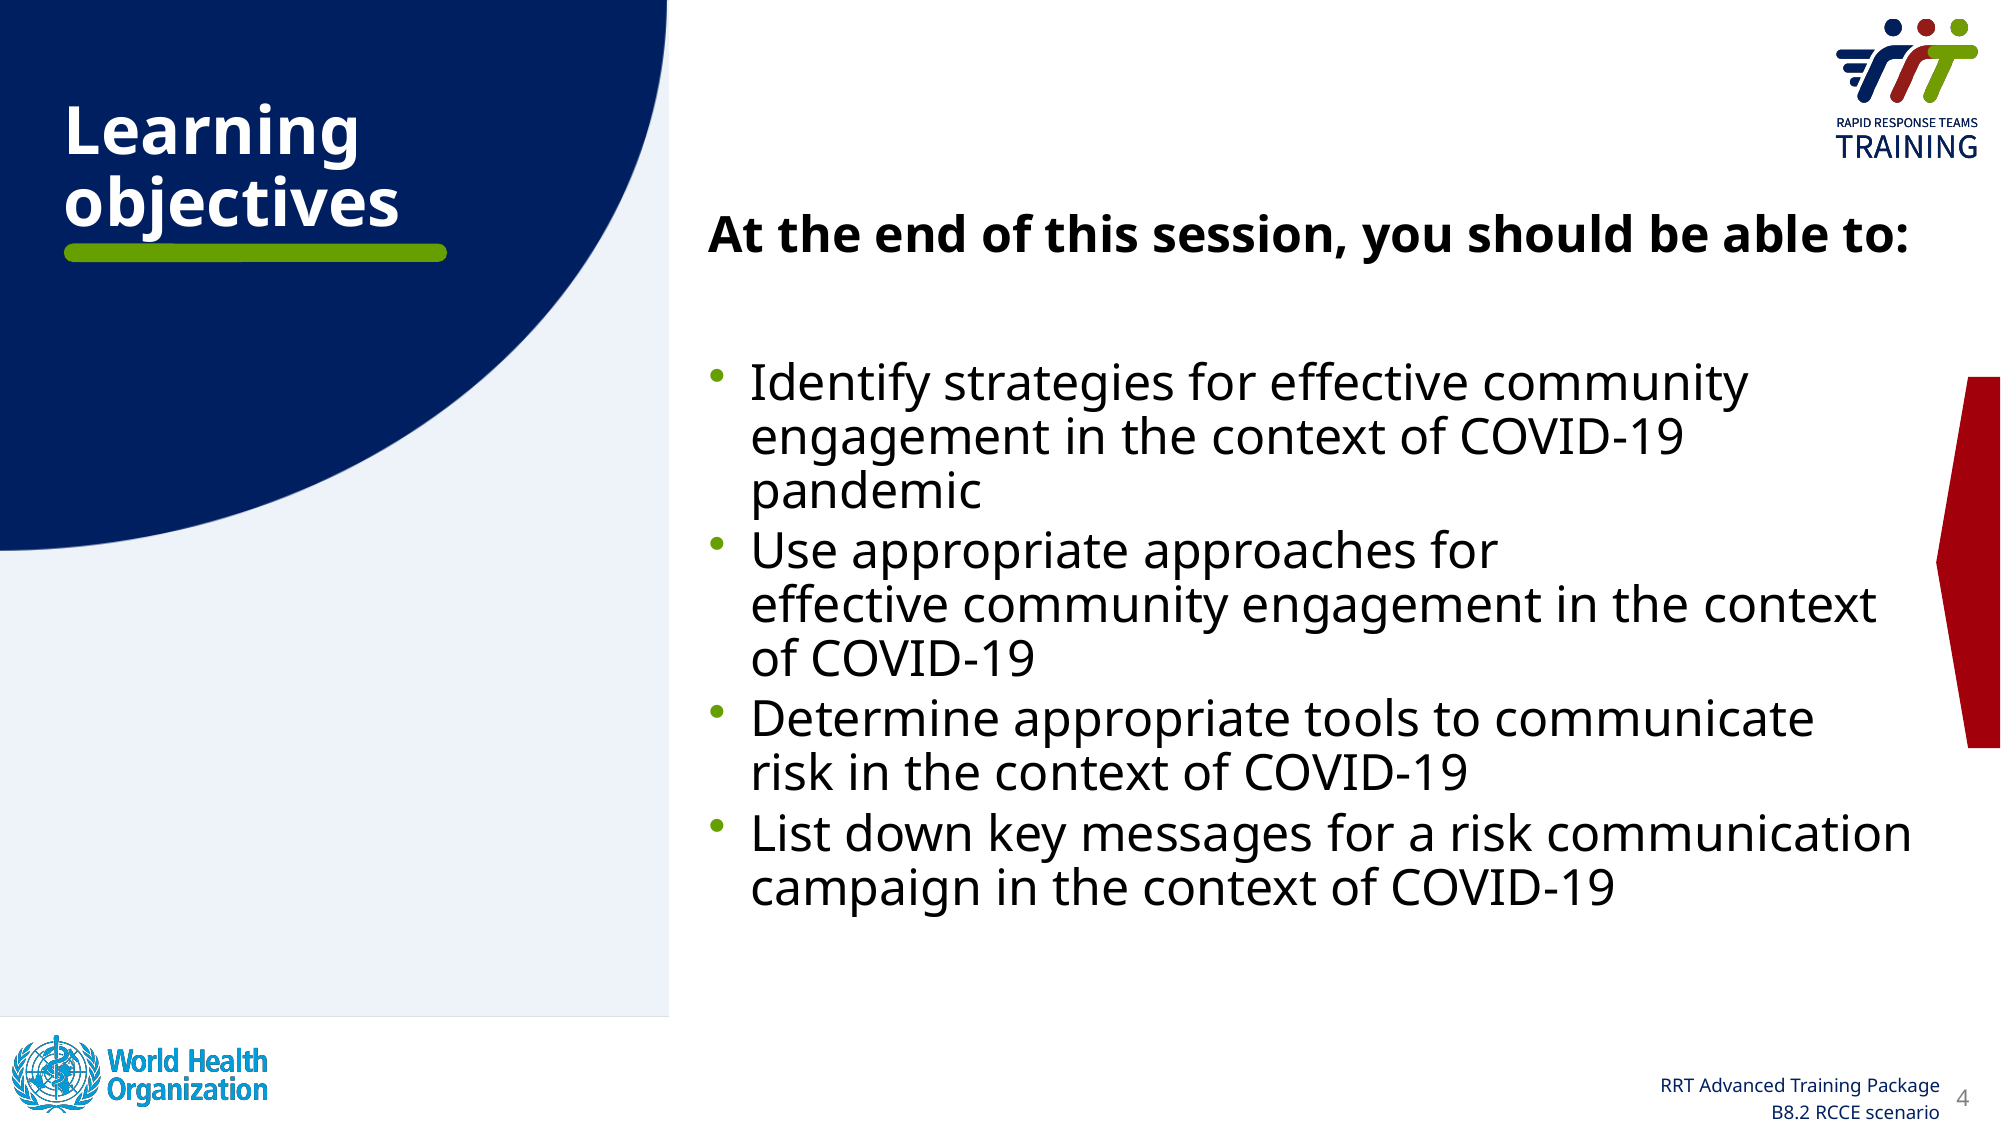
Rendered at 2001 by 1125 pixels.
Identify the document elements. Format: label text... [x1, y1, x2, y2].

title Learning objectives [63, 102, 600, 242]
picture [12, 1083, 48, 1113]
picture [59, 1035, 267, 1113]
picture [40, 1062, 47, 1070]
picture [34, 1054, 43, 1078]
picture [30, 1083, 37, 1091]
picture [12, 1035, 54, 1068]
picture [36, 1088, 78, 1105]
picture [22, 1062, 26, 1077]
picture [71, 1053, 90, 1091]
picture [46, 1056, 54, 1062]
picture [24, 1054, 36, 1087]
picture [0, 0, 669, 1018]
picture [50, 1108, 62, 1113]
list At the end of this session, you should be able to: Identify strategies for effective community engagement in the context of COVID-19 pandemic Use appropriate approaches for effective community engagement in the context of COVID-19 Determine appropriate tools to communicate risk in the context of COVID-19 List down key messages for a risk communication campaign in the context of COVID-19 [700, 183, 1937, 942]
picture [1835, 19, 1978, 167]
